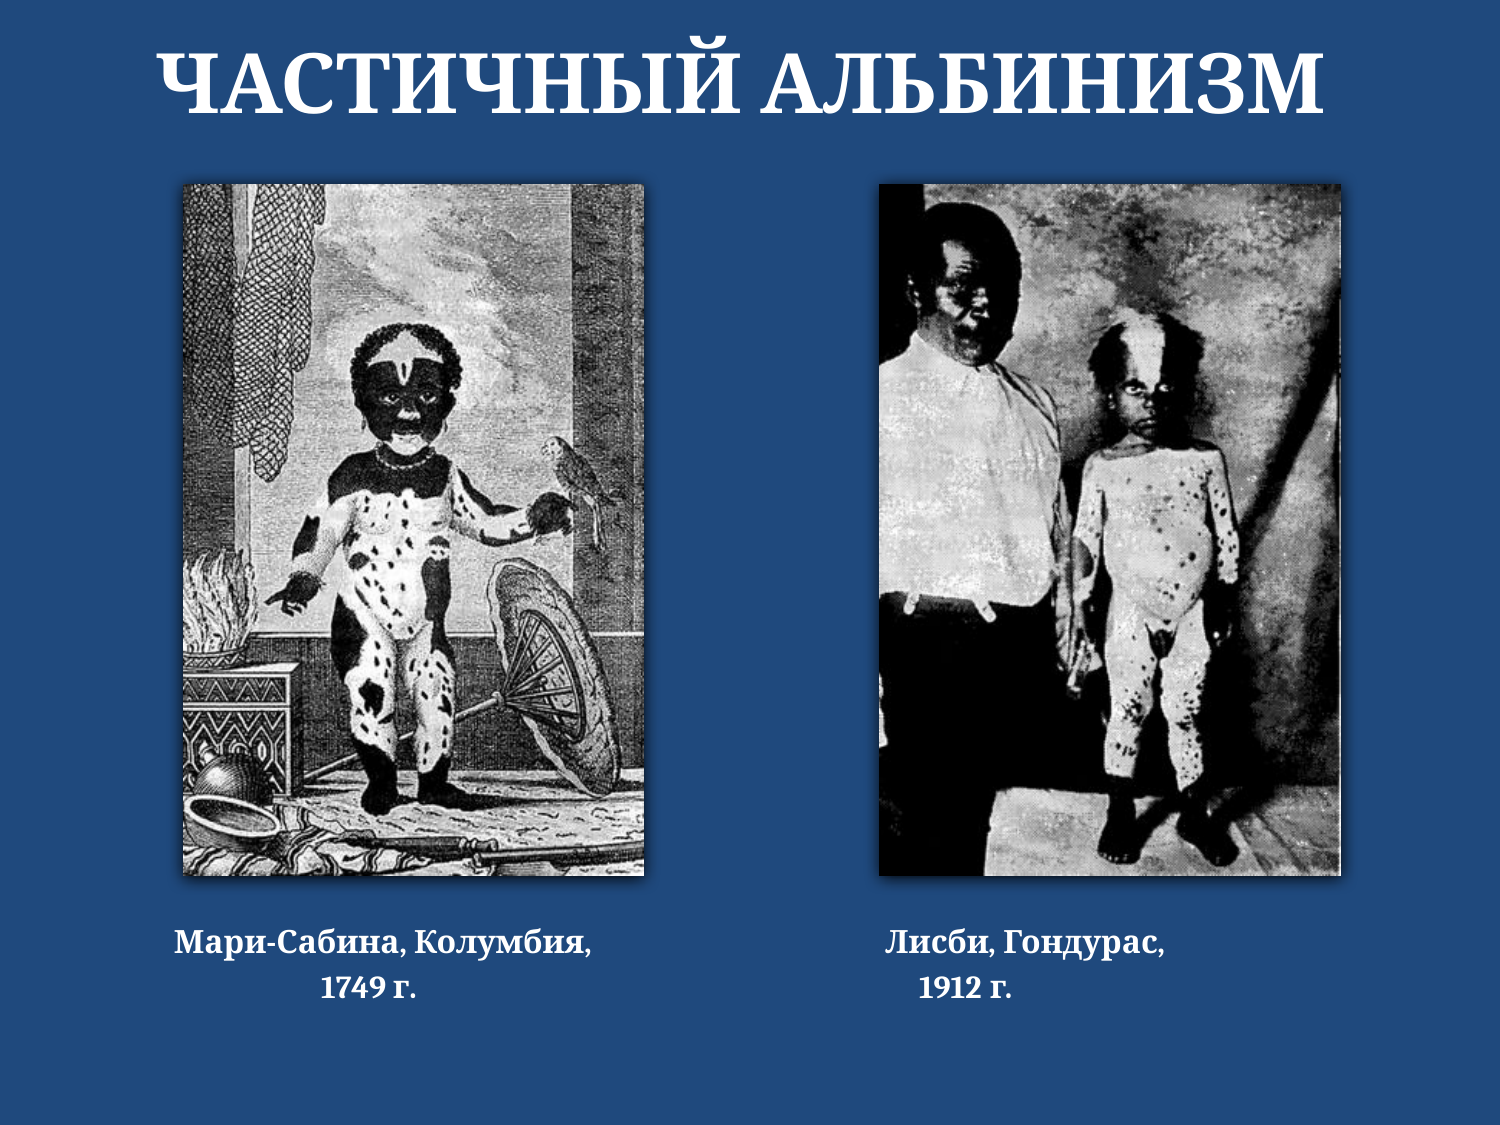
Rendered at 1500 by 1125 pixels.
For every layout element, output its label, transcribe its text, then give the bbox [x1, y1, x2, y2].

picture [879, 184, 1341, 876]
picture [182, 184, 644, 876]
title ЧАСТИЧНЫЙ АЛЬБИНИЗМ [0, 0, 1500, 161]
subtitle Мари-Сабина, Колумбия, Лисби, Гондурас, 1749 г. 1912 г. [124, 881, 1388, 1125]
